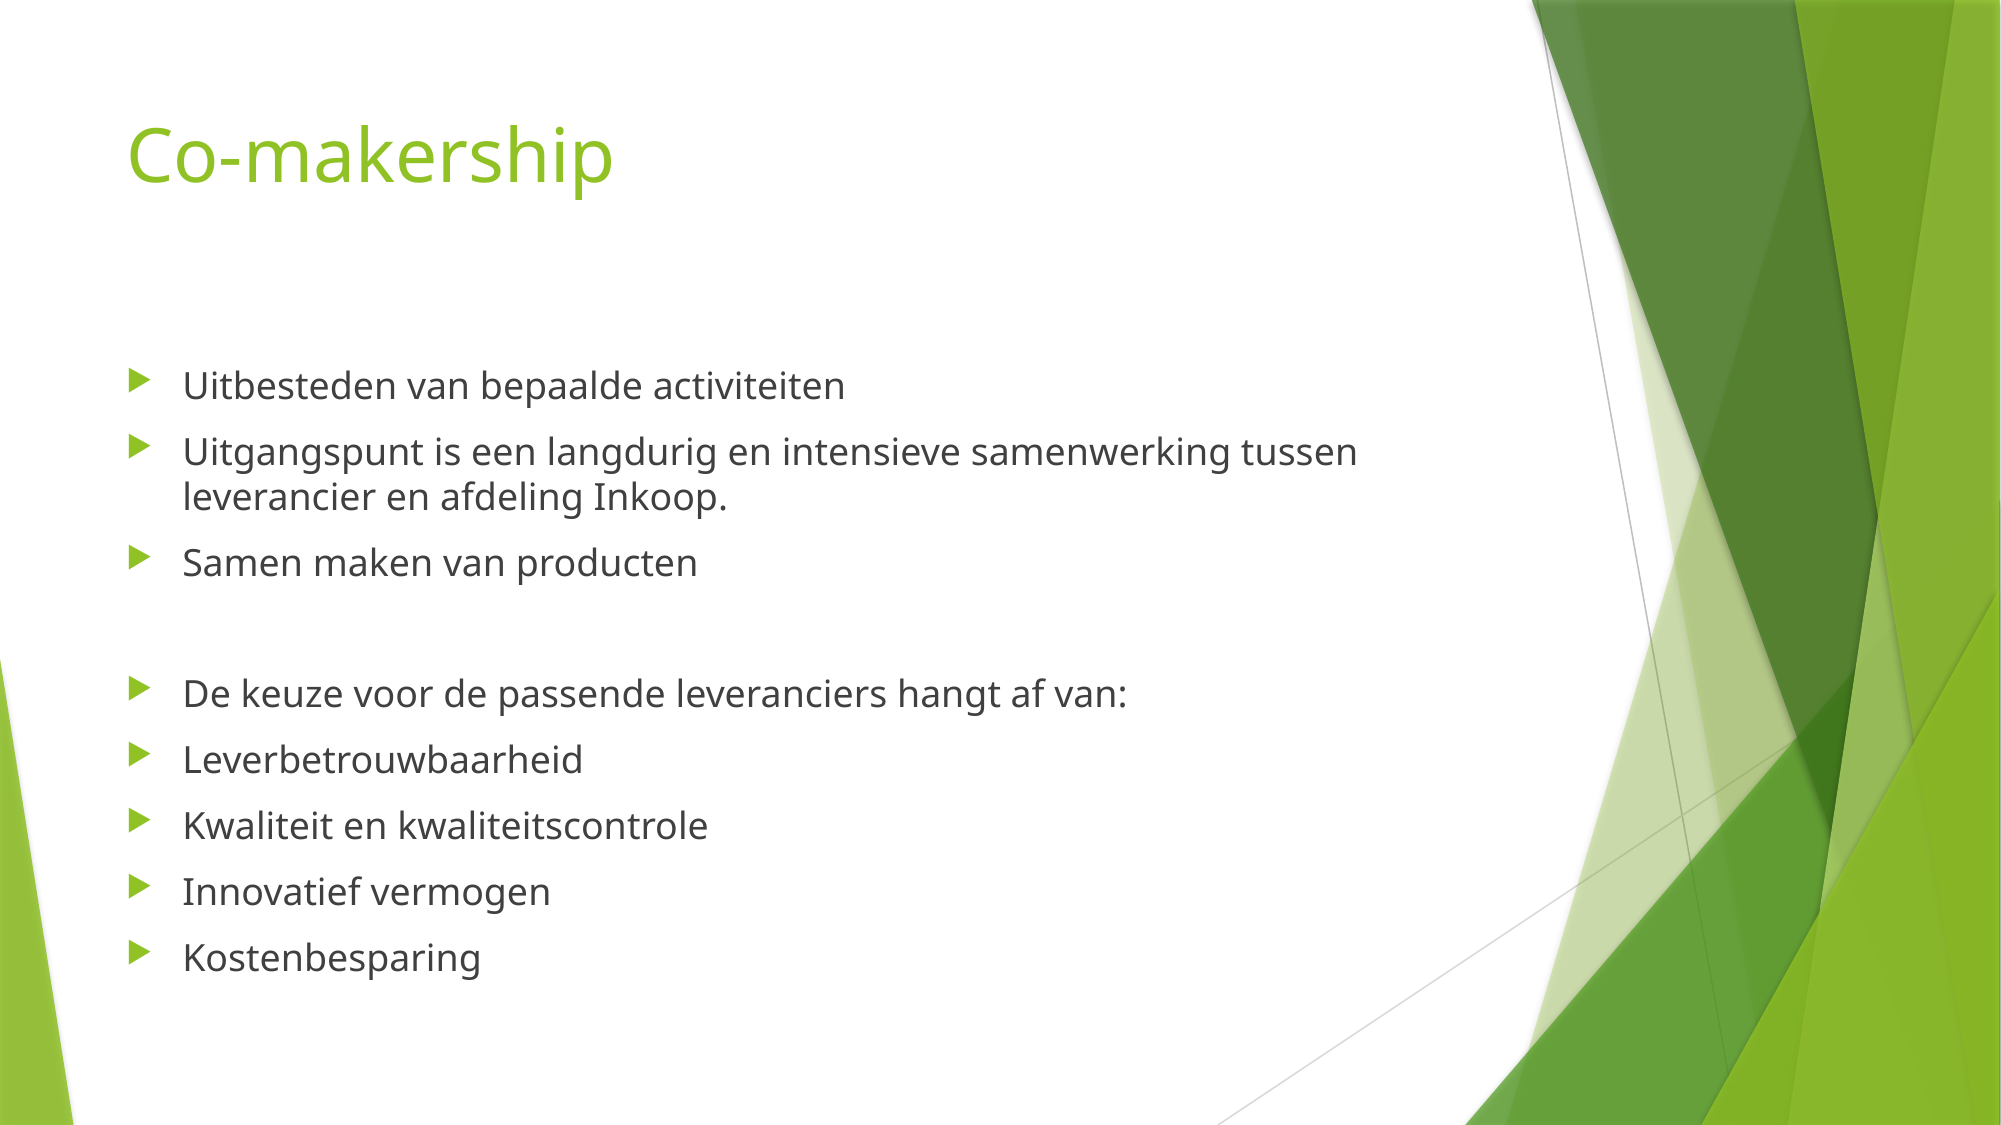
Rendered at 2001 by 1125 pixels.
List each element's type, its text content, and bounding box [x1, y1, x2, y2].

list Uitbesteden van bepaalde activiteiten Uitgangspunt is een langdurig en intensieve samenwerking tussen leverancier en afdeling Inkoop. Samen maken van producten De keuze voor de passende leveranciers hangt af van: Leverbetrouwbaarheid Kwaliteit en kwaliteitscontrole Innovatief vermogen Kostenbesparing [111, 354, 1522, 992]
title Co-makership [111, 99, 1522, 317]
